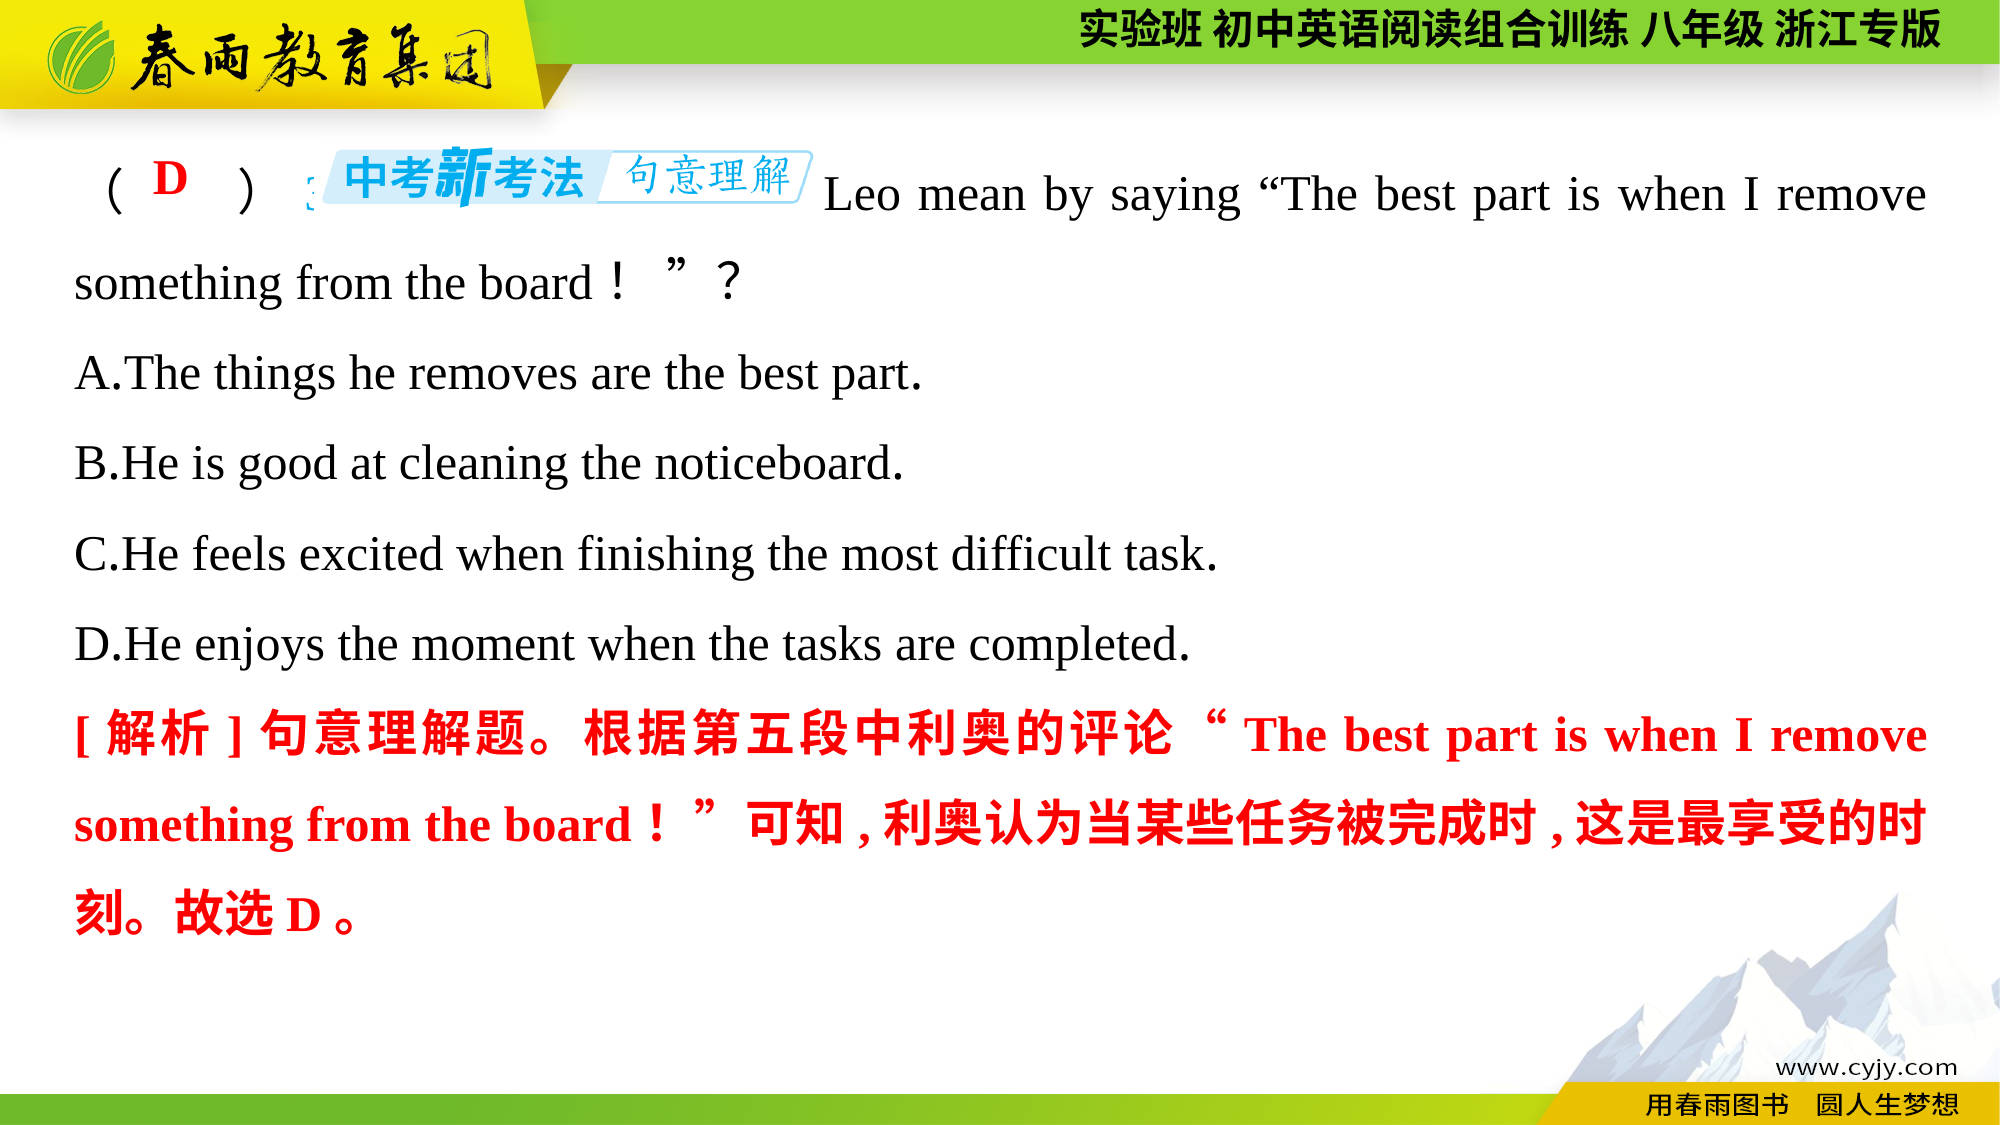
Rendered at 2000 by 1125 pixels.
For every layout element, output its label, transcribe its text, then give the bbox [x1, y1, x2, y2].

list （ ）3. What did Leo mean by saying “The best part is when I remove something from the board！ ”？ A.The things he removes are the best part. B.He is good at cleaning the noticeboard. C.He feels excited when finishing the most difficult task. D.He enjoys the moment when the tasks are completed. [59, 122, 1944, 664]
picture [0, 0, 2000, 1125]
text_box D [138, 137, 204, 212]
text_box [解析]句意理解题。根据第五段中利奥的评论“The best part is when I remove something from the board！”可知,利奥认为当某些任务被完成时,这是最享受的时刻。故选D。 [59, 664, 1944, 950]
